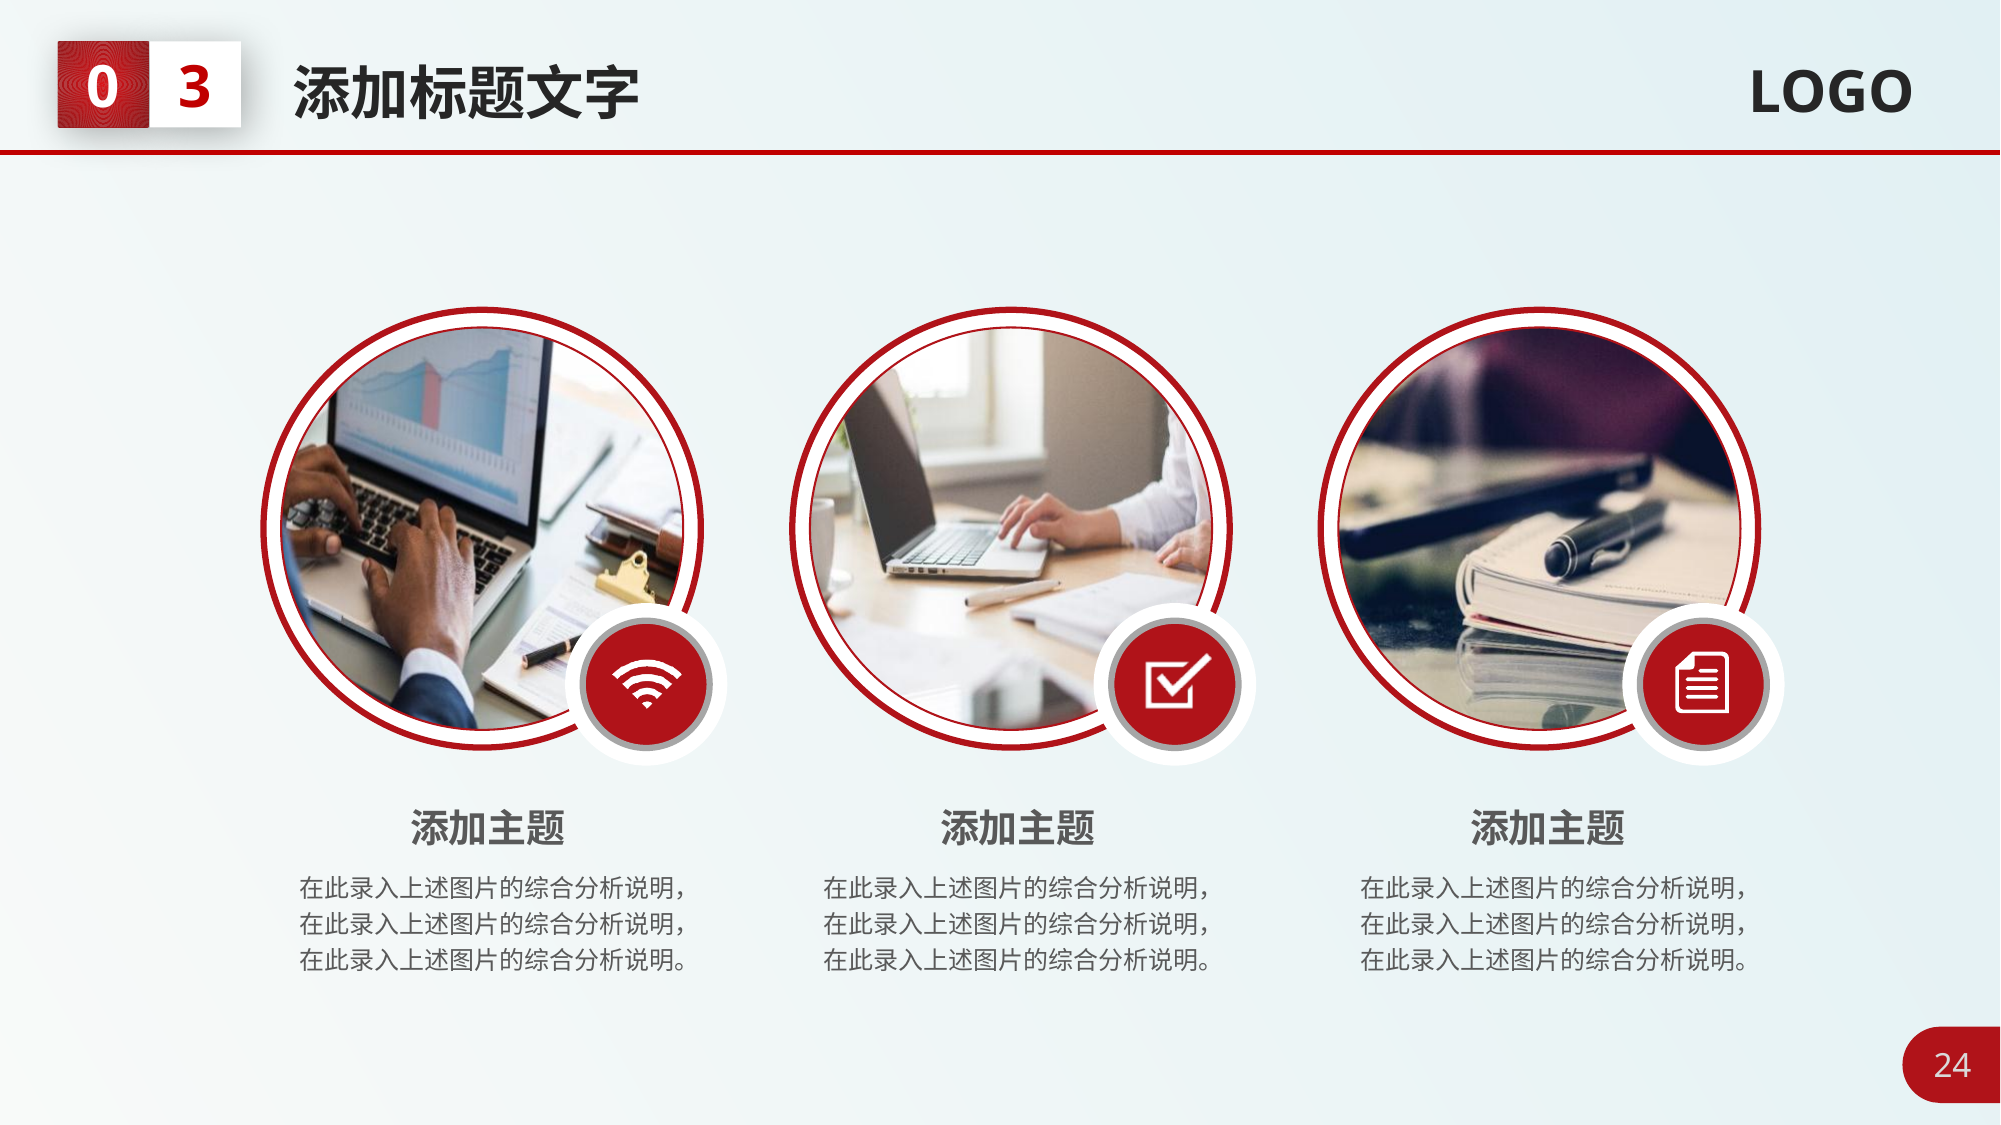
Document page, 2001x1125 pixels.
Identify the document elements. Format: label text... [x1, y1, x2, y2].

text_box 添加主题 [240, 796, 735, 858]
text_box 添加主题 [770, 796, 1265, 858]
text_box 在此录入上述图片的综合分析说明，在此录入上述图片的综合分析说明，在此录入上述图片的综合分析说明。 [283, 859, 692, 983]
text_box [565, 603, 728, 766]
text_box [0, 41, 2000, 153]
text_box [1622, 603, 1785, 766]
text_box 在此录入上述图片的综合分析说明，在此录入上述图片的综合分析说明，在此录入上述图片的综合分析说明。 [806, 859, 1216, 983]
text_box 添加主题 [1301, 796, 1795, 858]
text_box 在此录入上述图片的综合分析说明，在此录入上述图片的综合分析说明，在此录入上述图片的综合分析说明。 [1343, 859, 1753, 983]
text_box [263, 309, 701, 748]
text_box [1093, 603, 1257, 766]
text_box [792, 309, 1230, 748]
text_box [1320, 309, 1759, 748]
